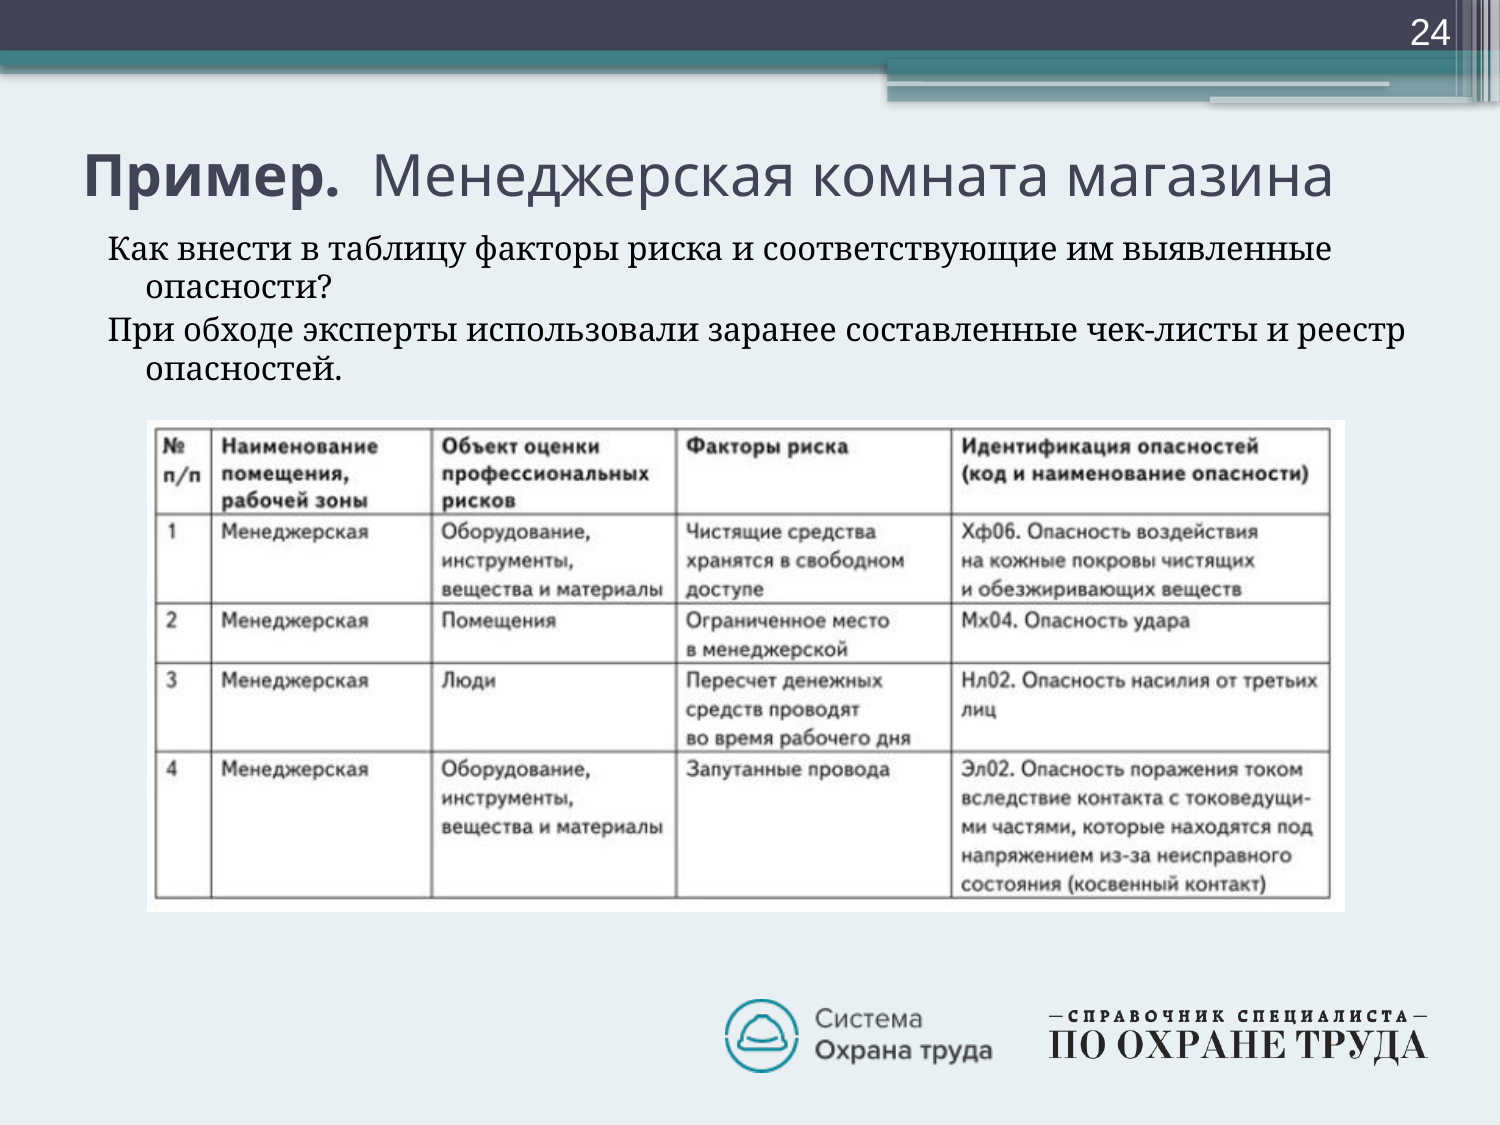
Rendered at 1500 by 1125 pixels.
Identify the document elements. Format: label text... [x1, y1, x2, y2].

slide_number 24 [1341, 0, 1466, 61]
list Как внести в таблицу факторы риска и соответствующие им выявленные опасности? При обходе эксперты использовали заранее составленные чек-листы и реестр опасностей. [76, 219, 1459, 398]
picture [1048, 1009, 1428, 1066]
title Пример. Менеджерская комната магазина [67, 125, 1500, 220]
picture [147, 420, 1345, 912]
picture [725, 999, 993, 1074]
